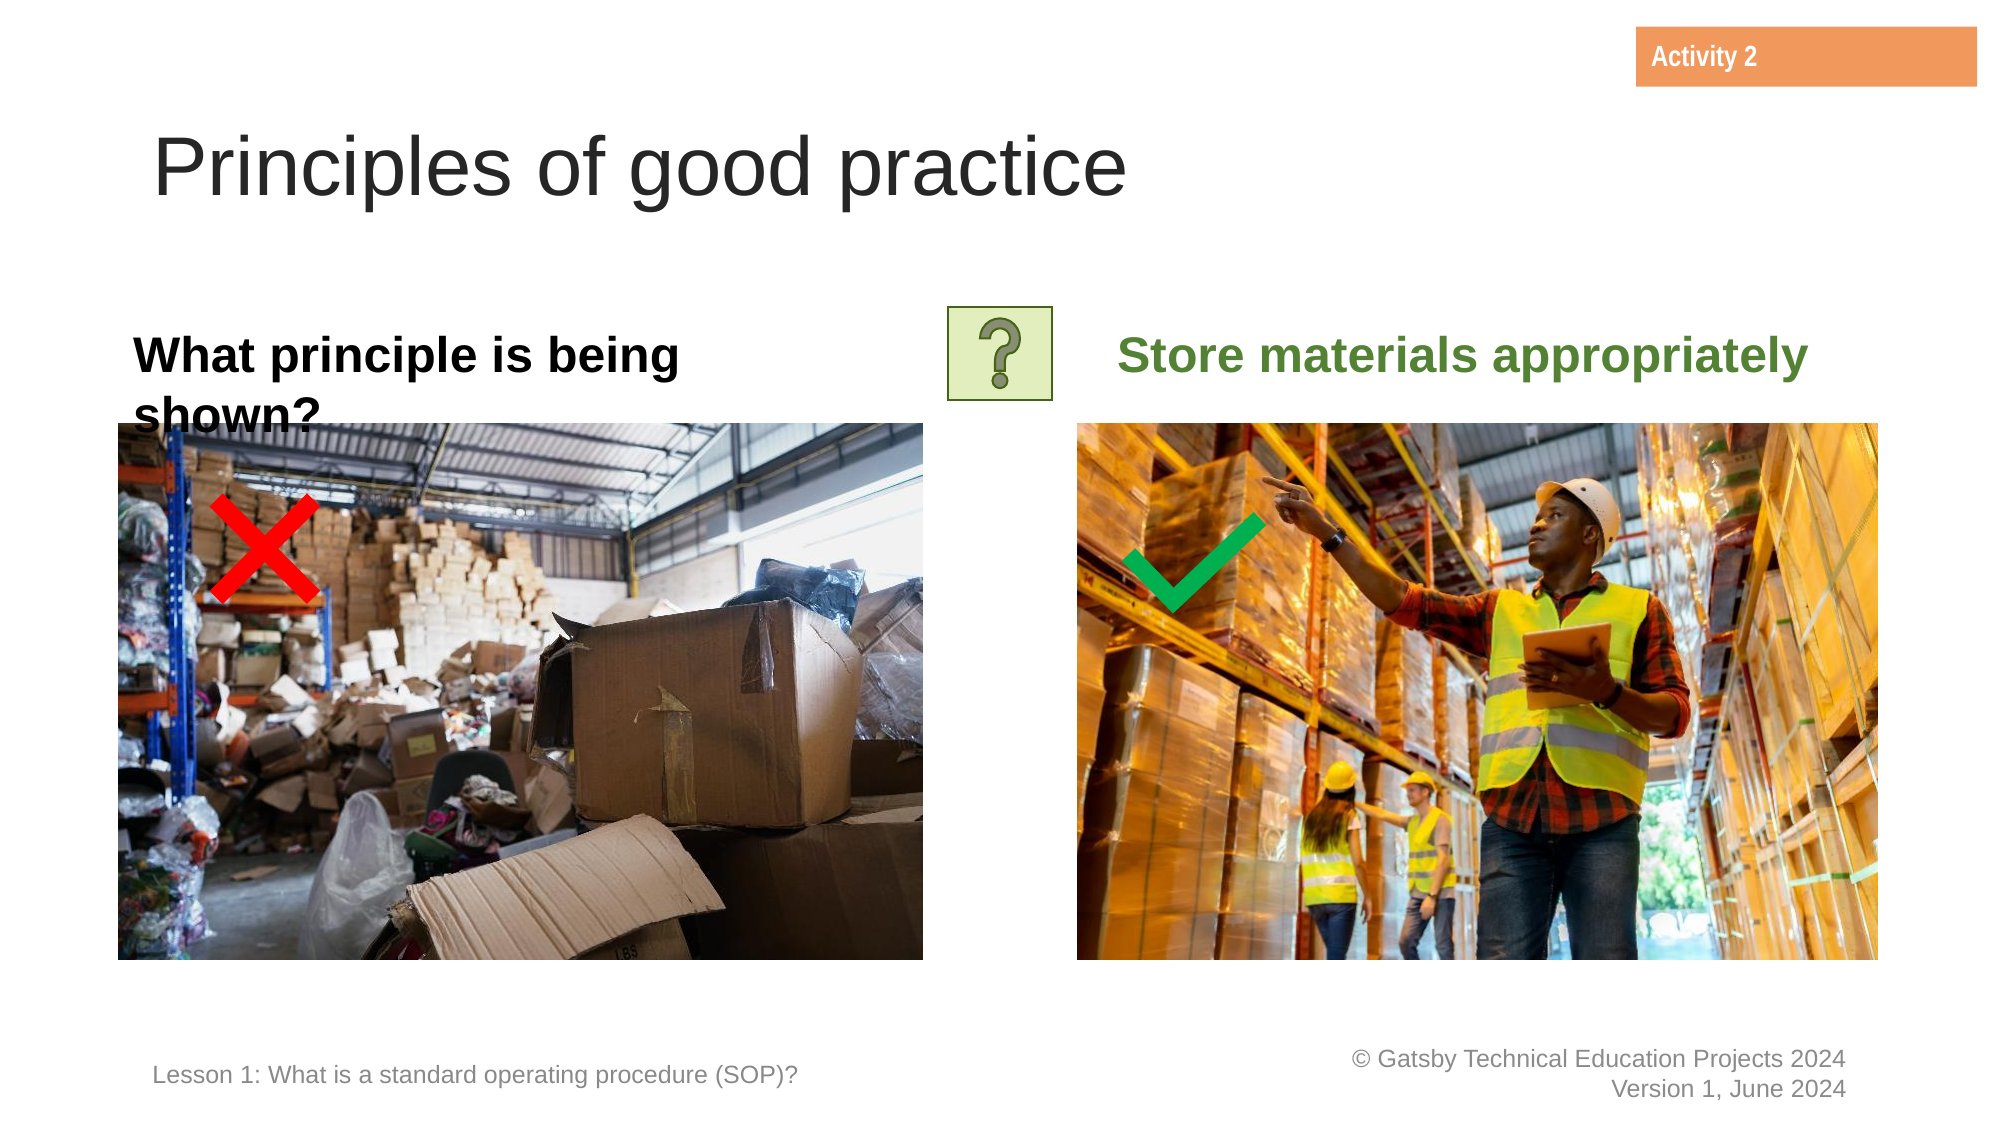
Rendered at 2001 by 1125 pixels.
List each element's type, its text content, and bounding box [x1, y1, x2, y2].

picture [118, 423, 923, 960]
text_box Store materials appropriately [1102, 315, 1875, 391]
list Lesson 1: What is a standard operating procedure (SOP)? [137, 1042, 829, 1103]
text_box [947, 306, 1053, 401]
list Activity 2 [1636, 26, 1978, 87]
picture [1077, 423, 1878, 960]
title Principles of good practice [137, 59, 1863, 278]
text_box What principle is being shown? [118, 315, 898, 423]
